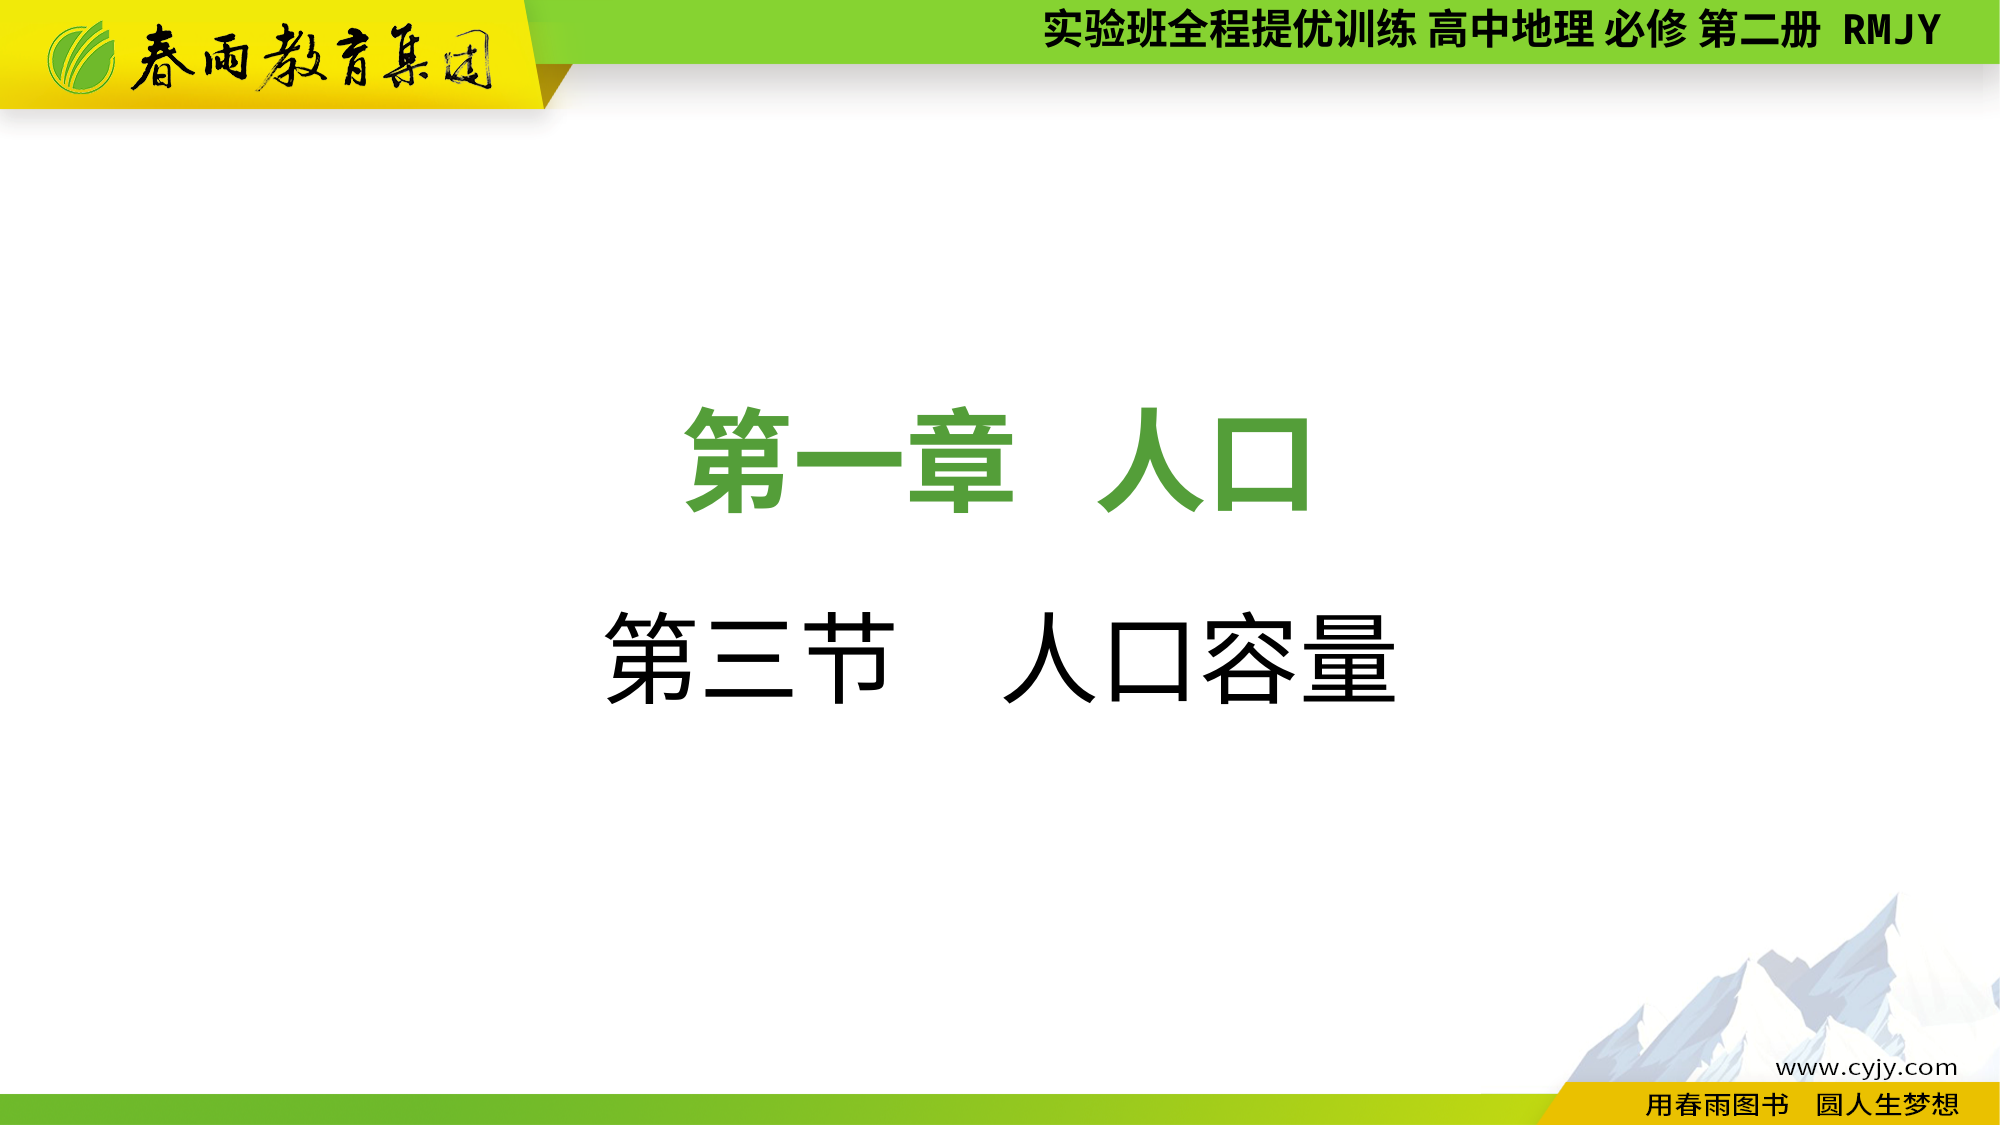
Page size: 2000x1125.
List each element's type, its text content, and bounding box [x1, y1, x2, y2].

text_box 第一章 人口 [54, 316, 1946, 528]
text_box 第三节 人口容量 [54, 528, 1946, 724]
picture [0, 0, 2000, 1125]
